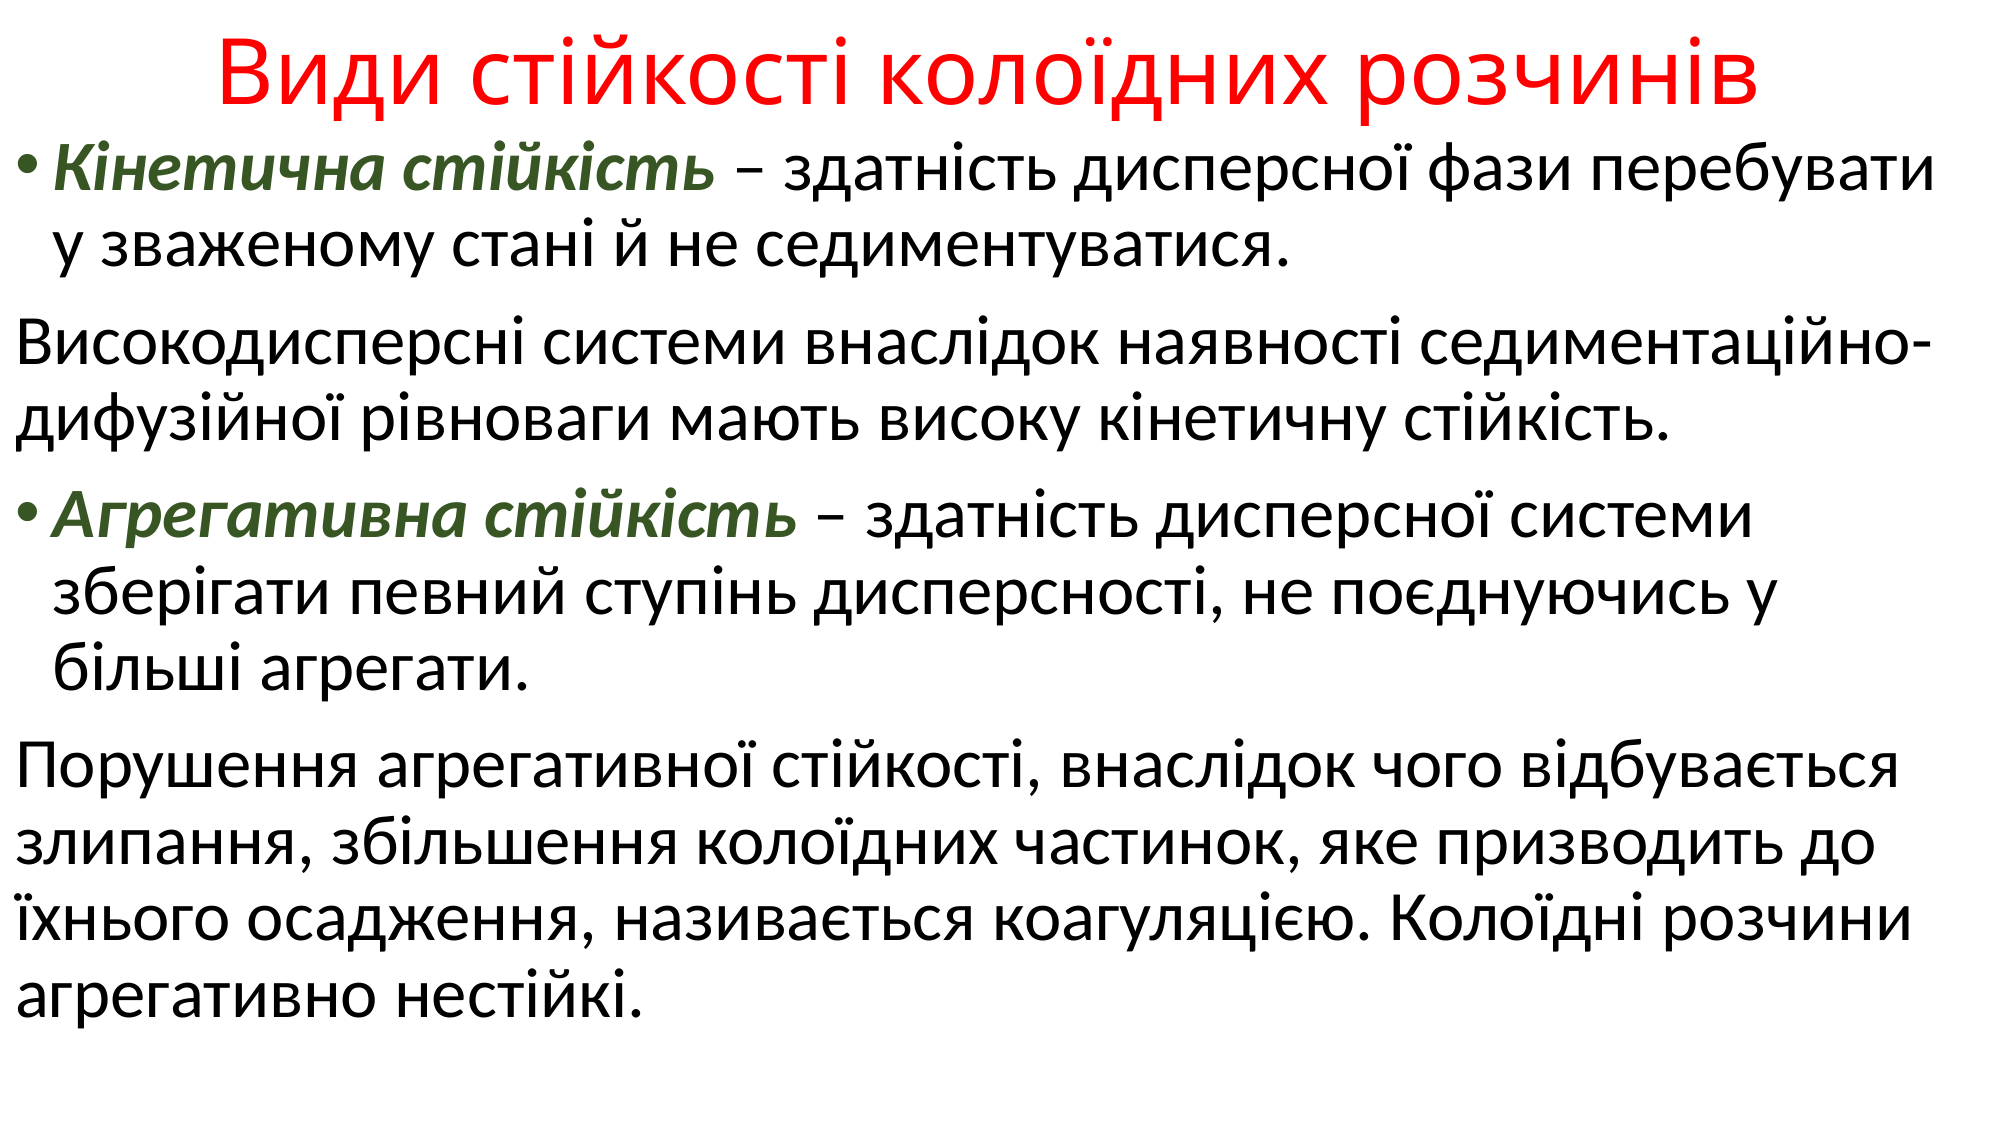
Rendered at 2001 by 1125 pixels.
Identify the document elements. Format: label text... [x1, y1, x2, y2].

title Види стійкості колоїдних розчинів [137, 0, 1863, 121]
list Кінетична стійкість – здатність дисперсної фази перебувати у зваженому стані й не седиментуватися. Високодисперсні системи внаслідок наявності седиментаційно-дифузійної рівноваги мають високу кінетичну стійкість. Агрегативна стійкість – здатність дисперсної системи зберігати певний ступінь дисперсності, не поєднуючись у більші агрегати. Порушення агрегативної стійкості, внаслідок чого відбувається злипання, збільшення колоїдних частинок, яке призводить до їхнього осадження, називається коагуляцією. Колоїдні розчини агрегативно нестійкі. [0, 121, 2000, 1125]
